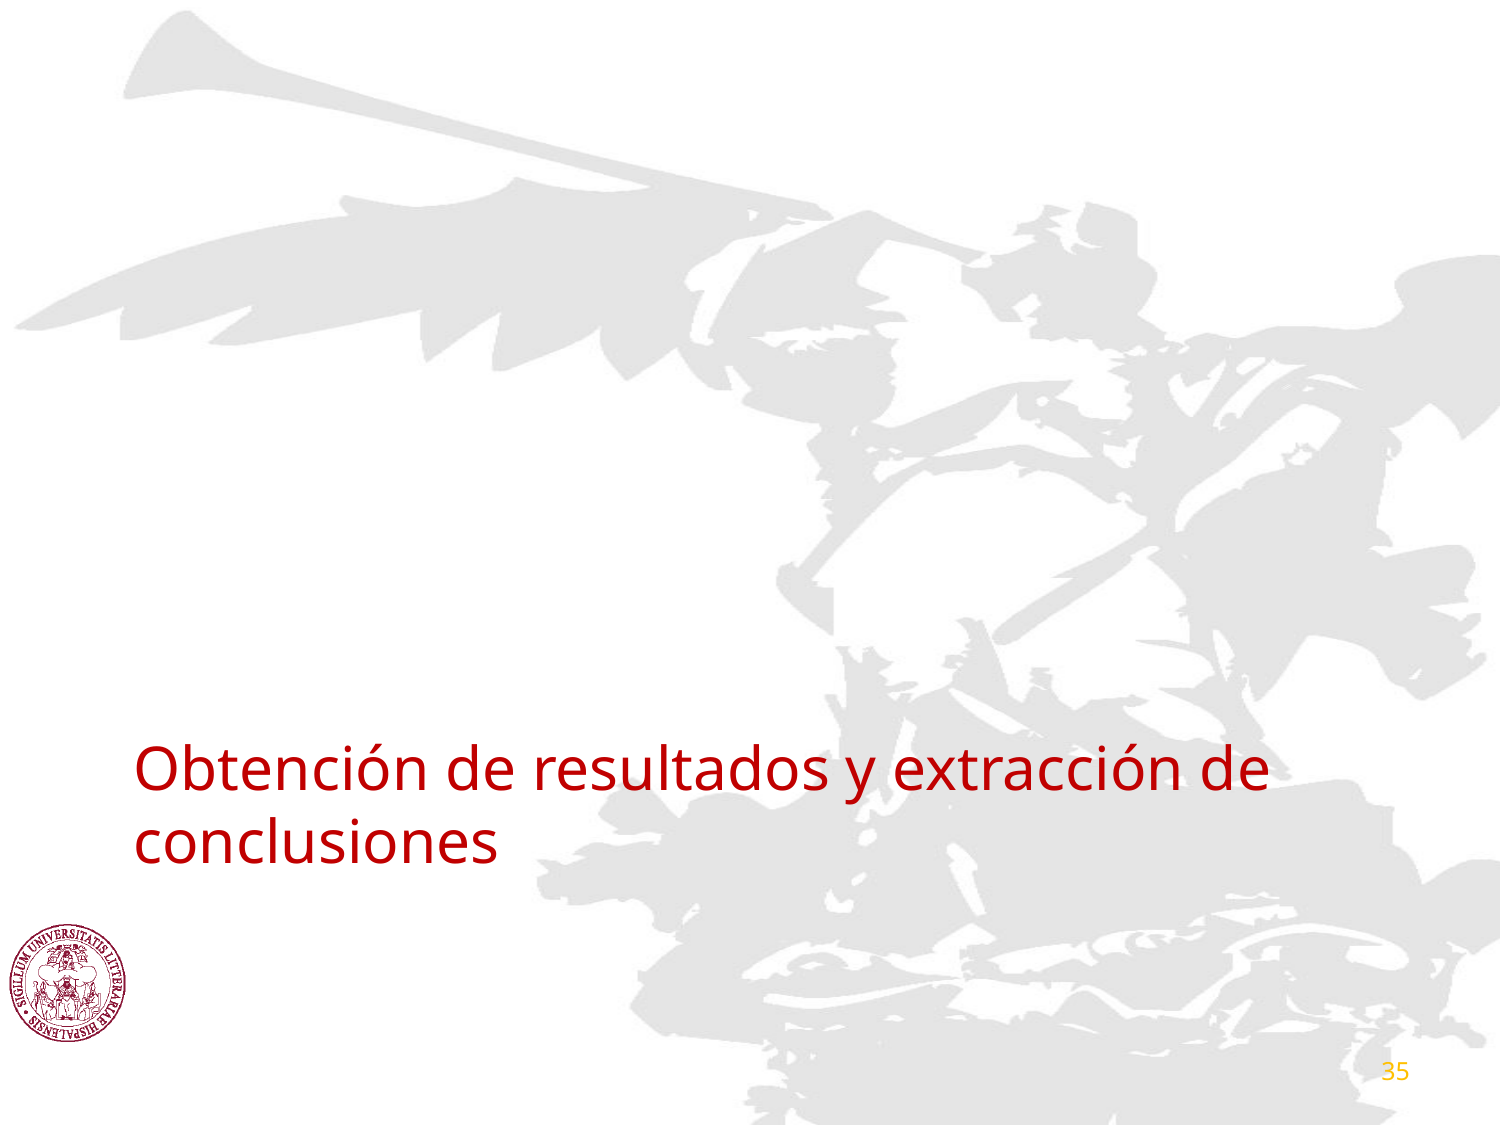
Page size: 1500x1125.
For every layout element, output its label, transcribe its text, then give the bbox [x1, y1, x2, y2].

slide_number 35 [1074, 1042, 1425, 1103]
title Obtención de resultados y extracción de conclusiones [118, 722, 1394, 947]
picture [0, 0, 1500, 1125]
